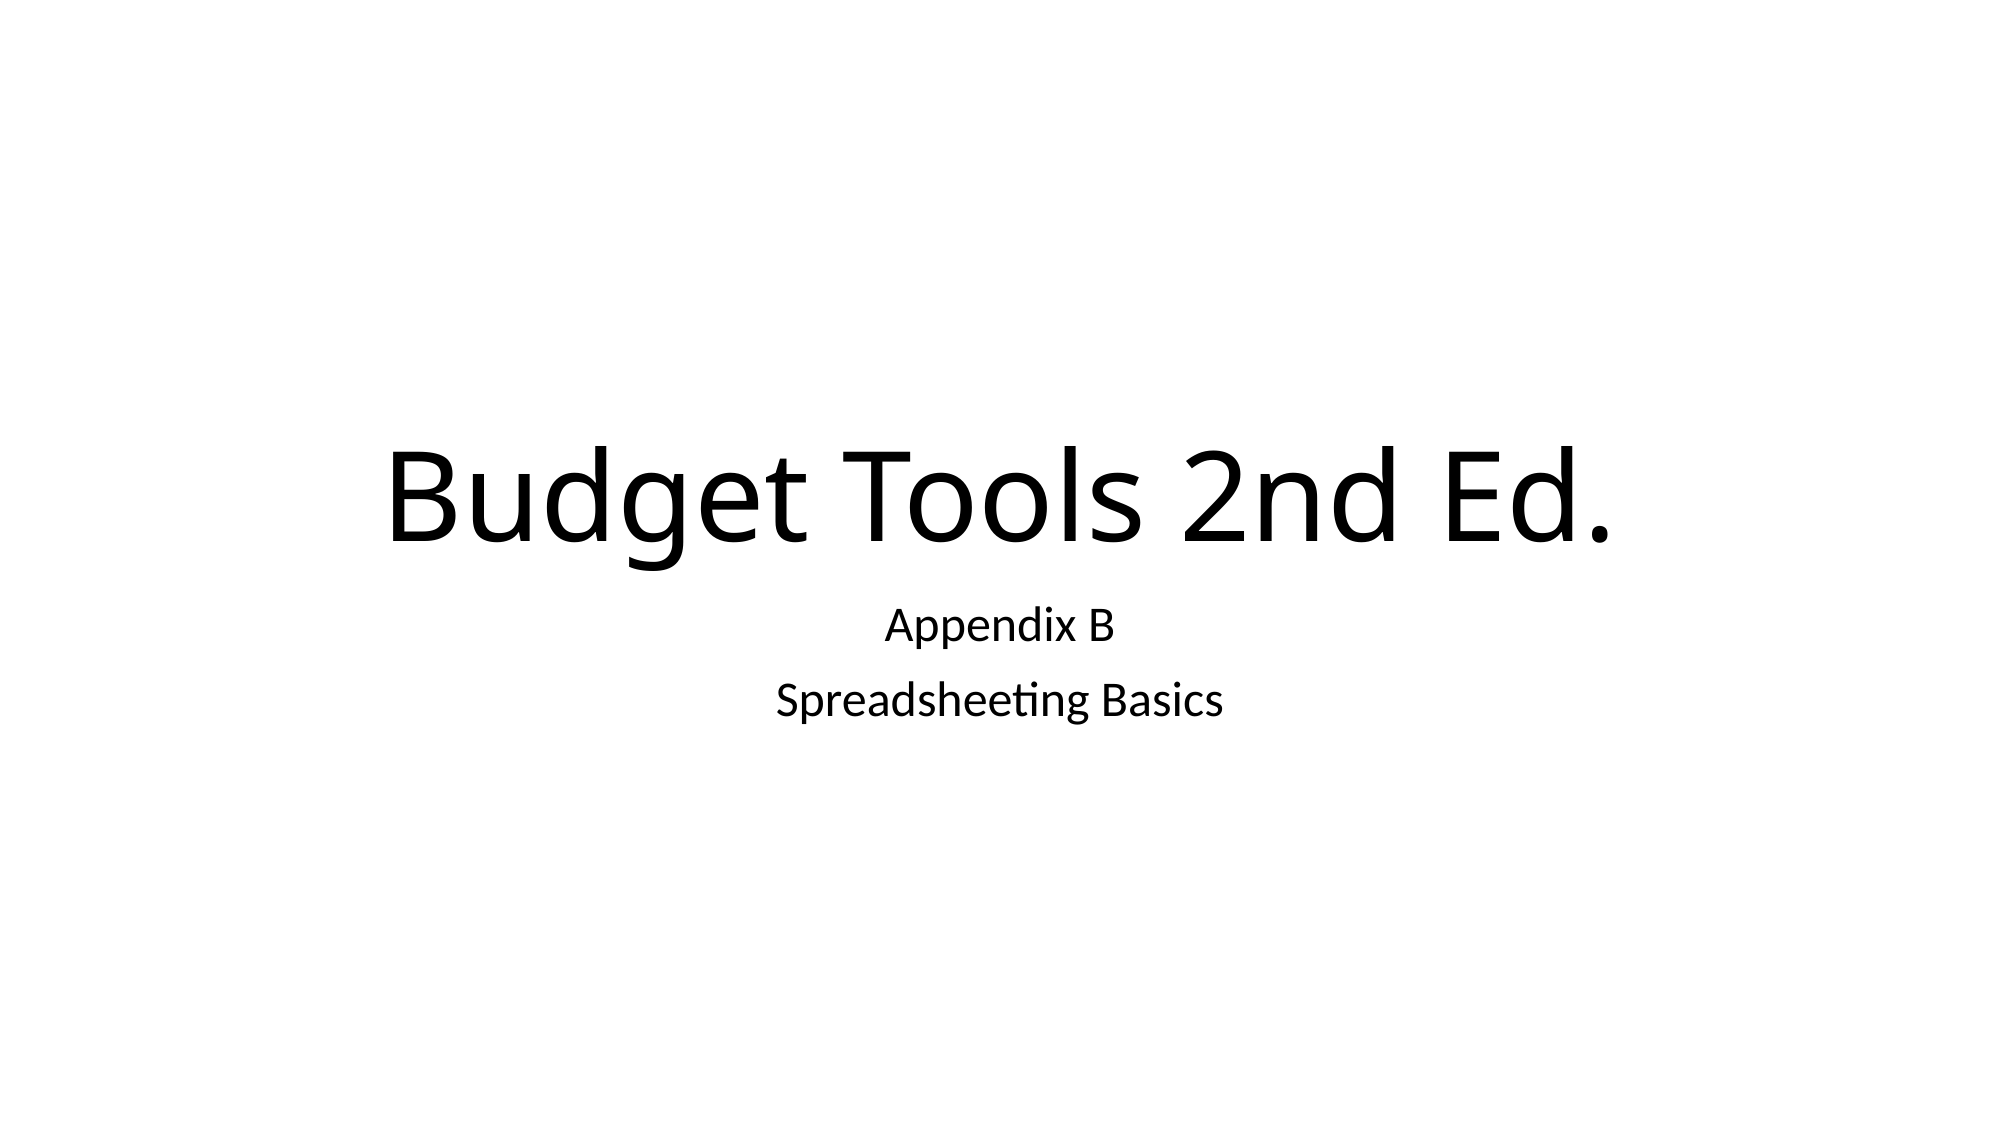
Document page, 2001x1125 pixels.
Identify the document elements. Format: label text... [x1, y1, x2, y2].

title Budget Tools 2nd Ed. [249, 184, 1750, 576]
subtitle Appendix B Spreadsheeting Basics [249, 590, 1750, 863]
